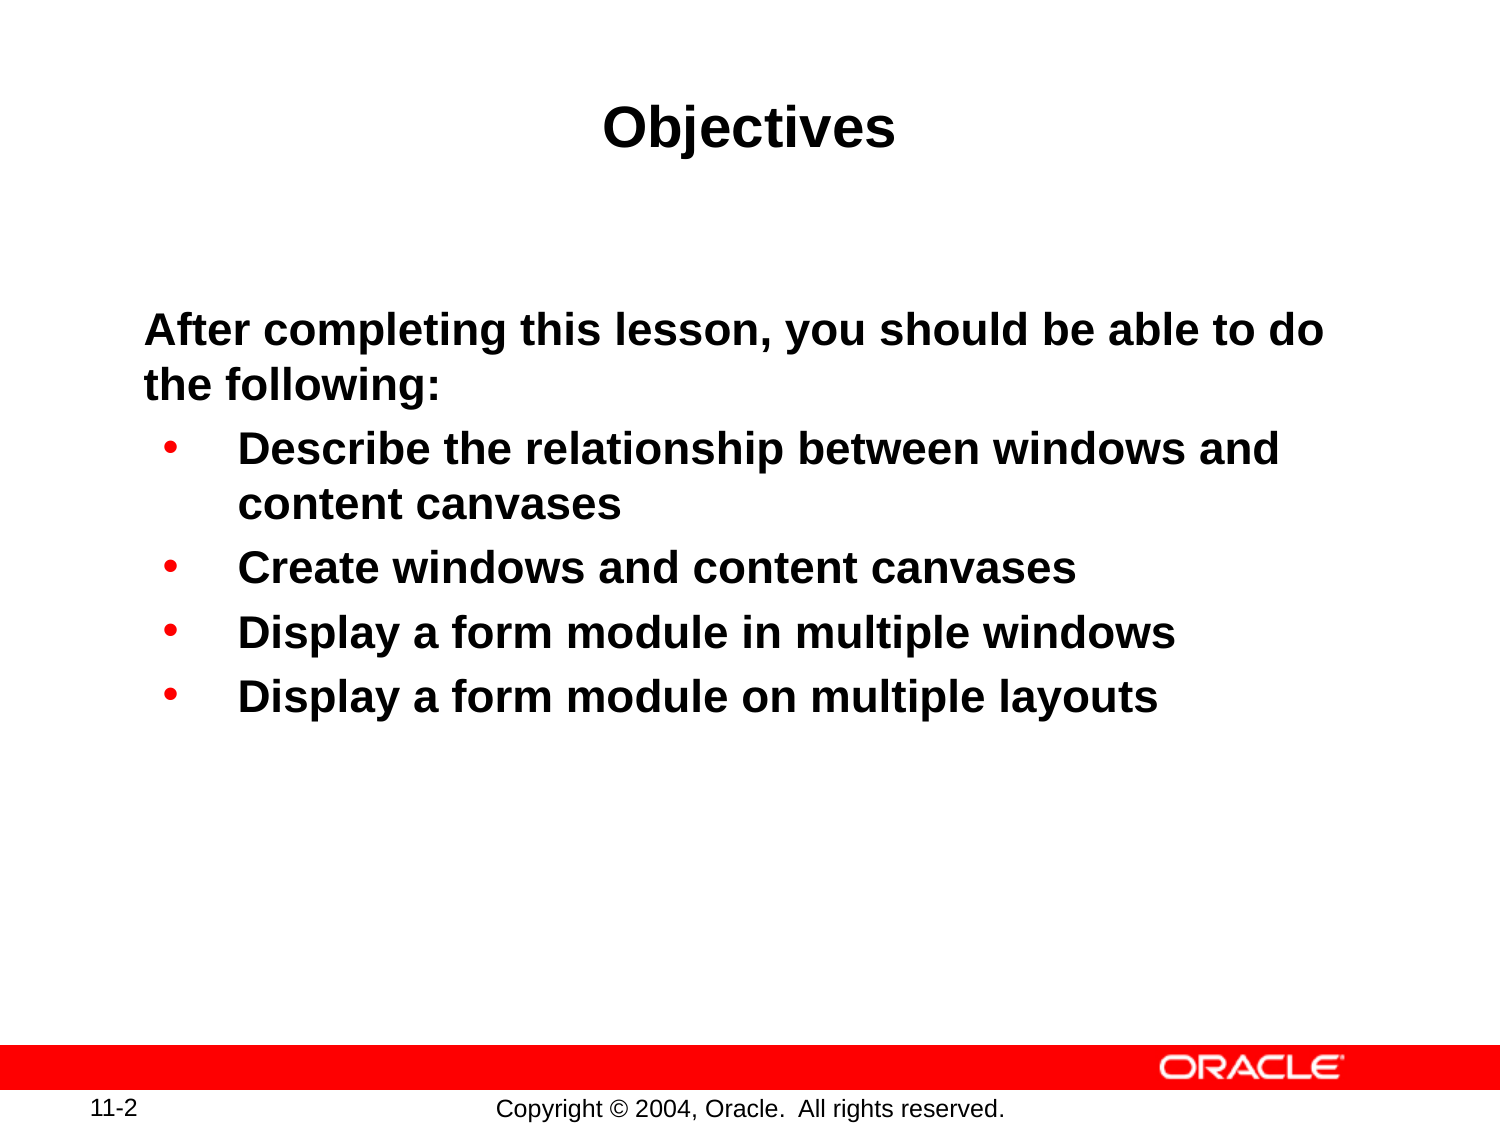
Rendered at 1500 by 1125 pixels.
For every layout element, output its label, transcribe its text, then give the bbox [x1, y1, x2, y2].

title Objectives [149, 87, 1351, 232]
list After completing this lesson, you should be able to do the following: Describe the relationship between windows and content canvases Create windows and content canvases Display a form module in multiple windows Display a form module on multiple layouts [141, 297, 1351, 603]
